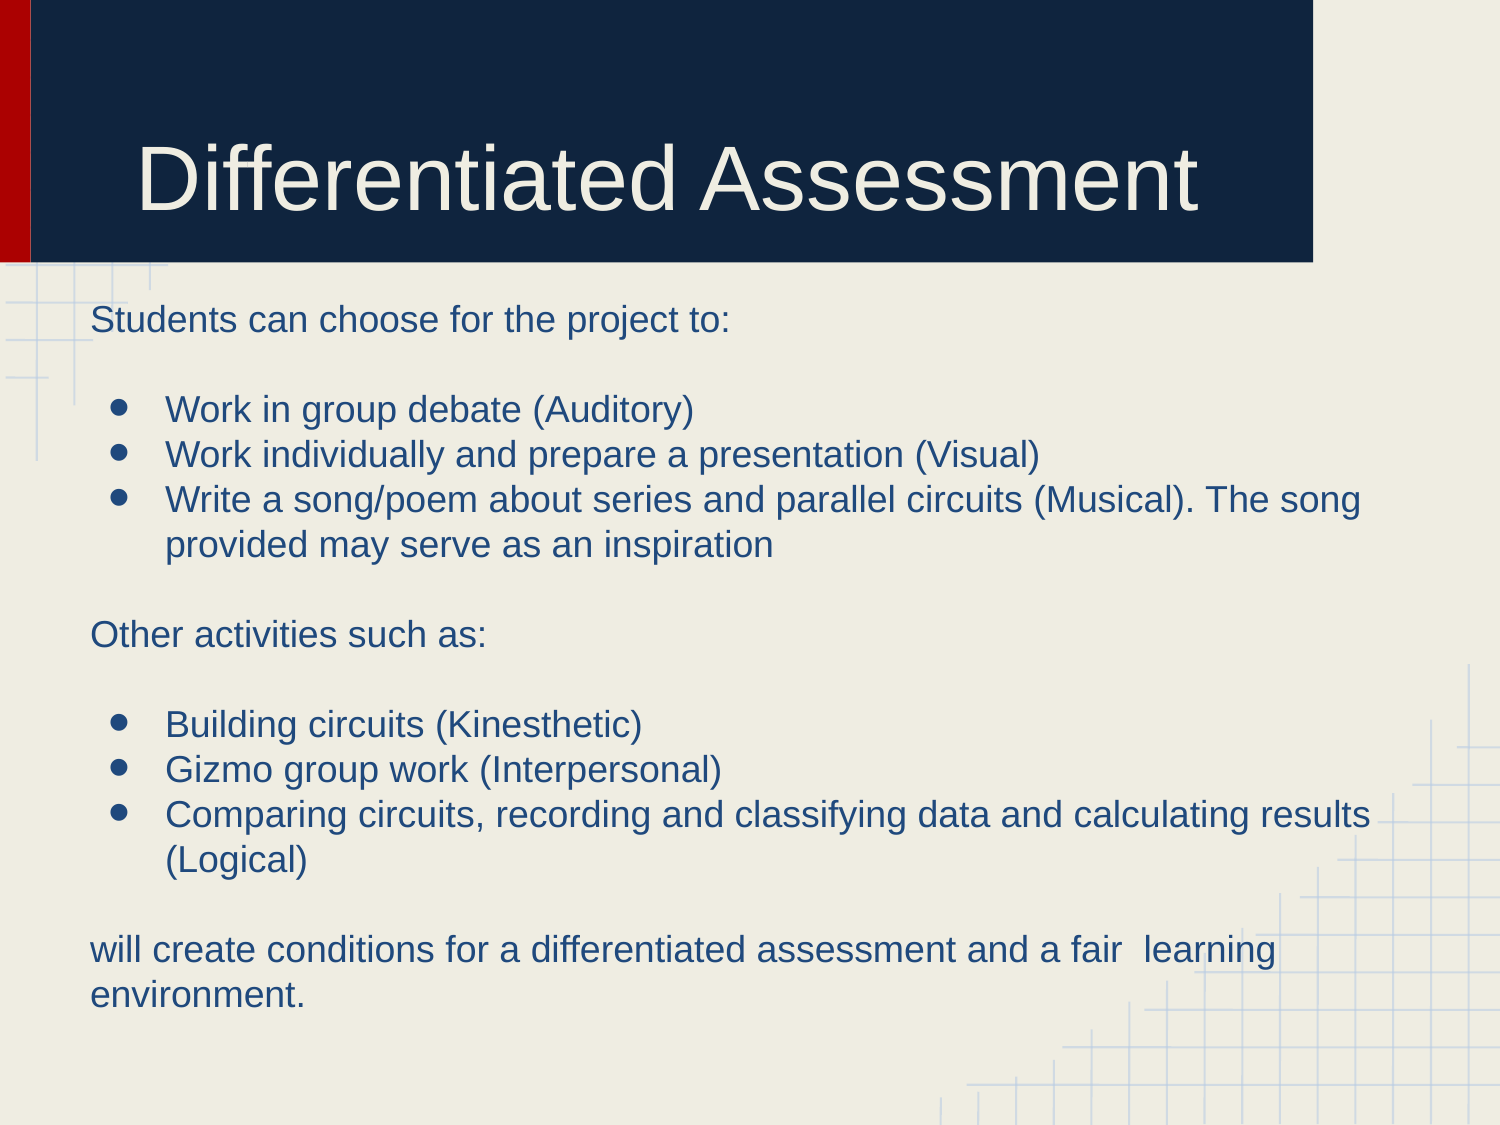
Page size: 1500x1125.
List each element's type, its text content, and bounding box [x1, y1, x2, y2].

list Students can choose for the project to: Work in group debate (Auditory) Work individually and prepare a presentation (Visual) Write a song/poem about series and parallel circuits (Musical). The song provided may serve as an inspiration Other activities such as: Building circuits (Kinesthetic) Gizmo group work (Interpersonal) Comparing circuits, recording and classifying data and calculating results (Logical) will create conditions for a differentiated assessment and a fair learning environment. [75, 279, 1425, 1030]
title Differentiated Assessment [75, 25, 1276, 244]
